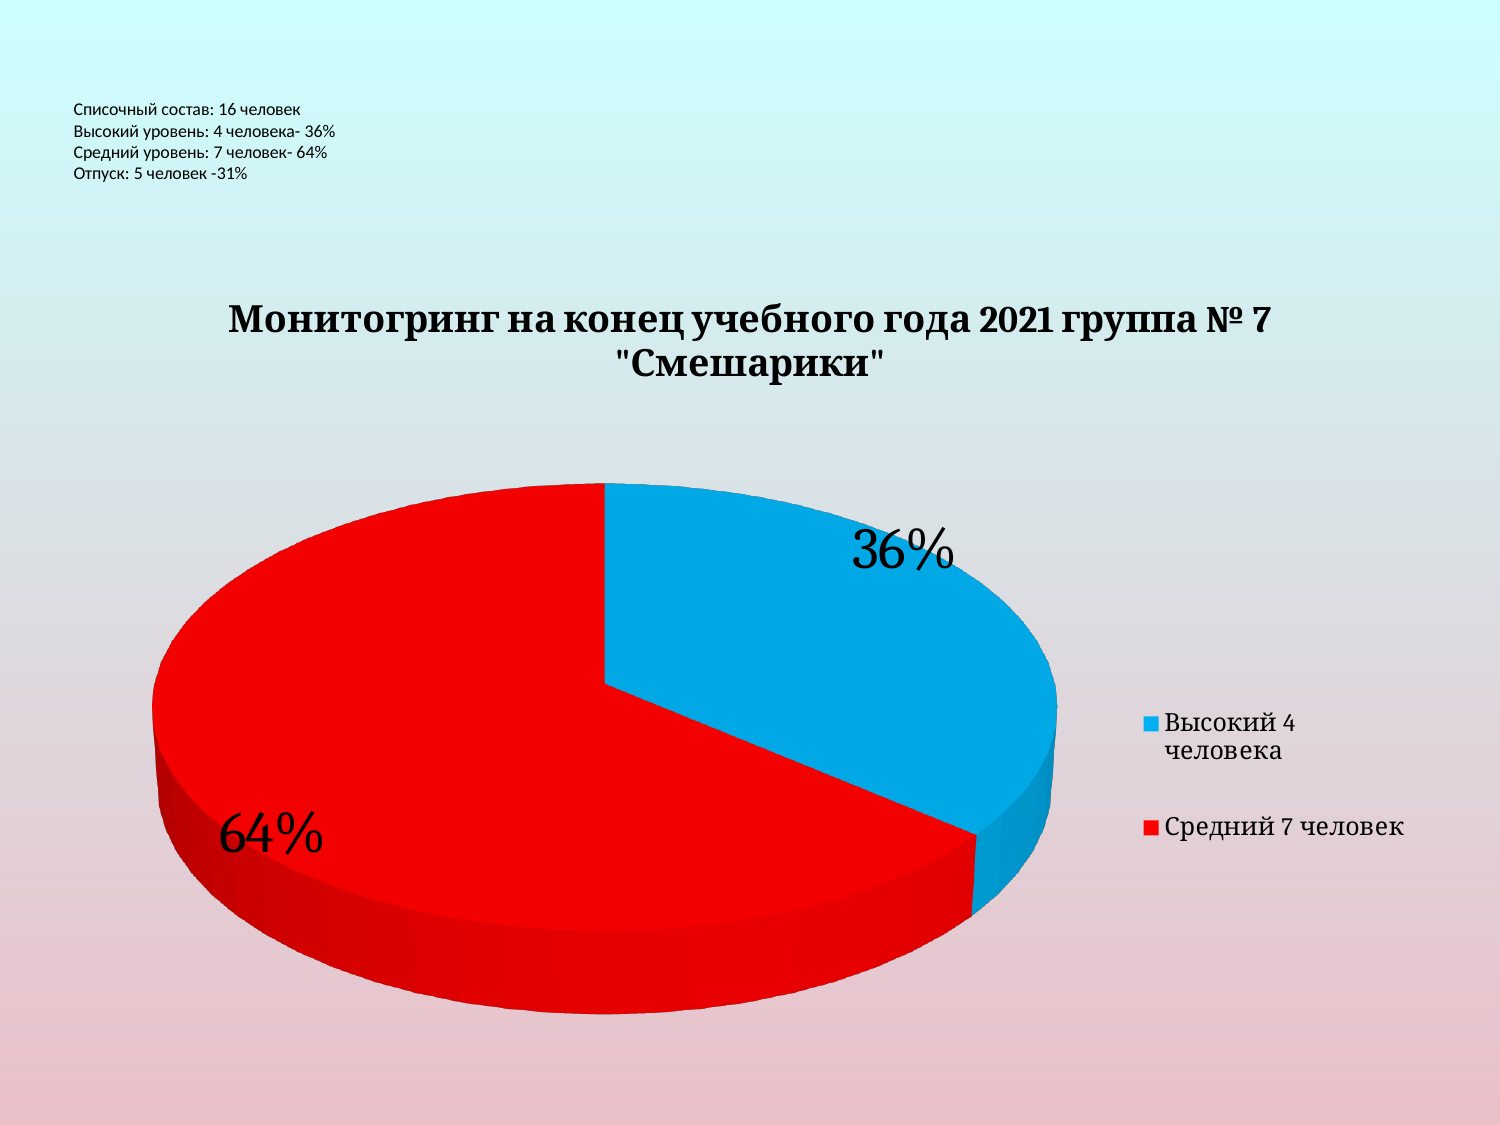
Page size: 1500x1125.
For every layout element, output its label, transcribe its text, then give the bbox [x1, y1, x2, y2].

chart [74, 262, 1426, 1102]
title Списочный состав: 16 человек Высокий уровень: 4 человека- 36% Средний уровень: 7 человек- 64% Отпуск: 5 человек -31% [58, 46, 1409, 235]
